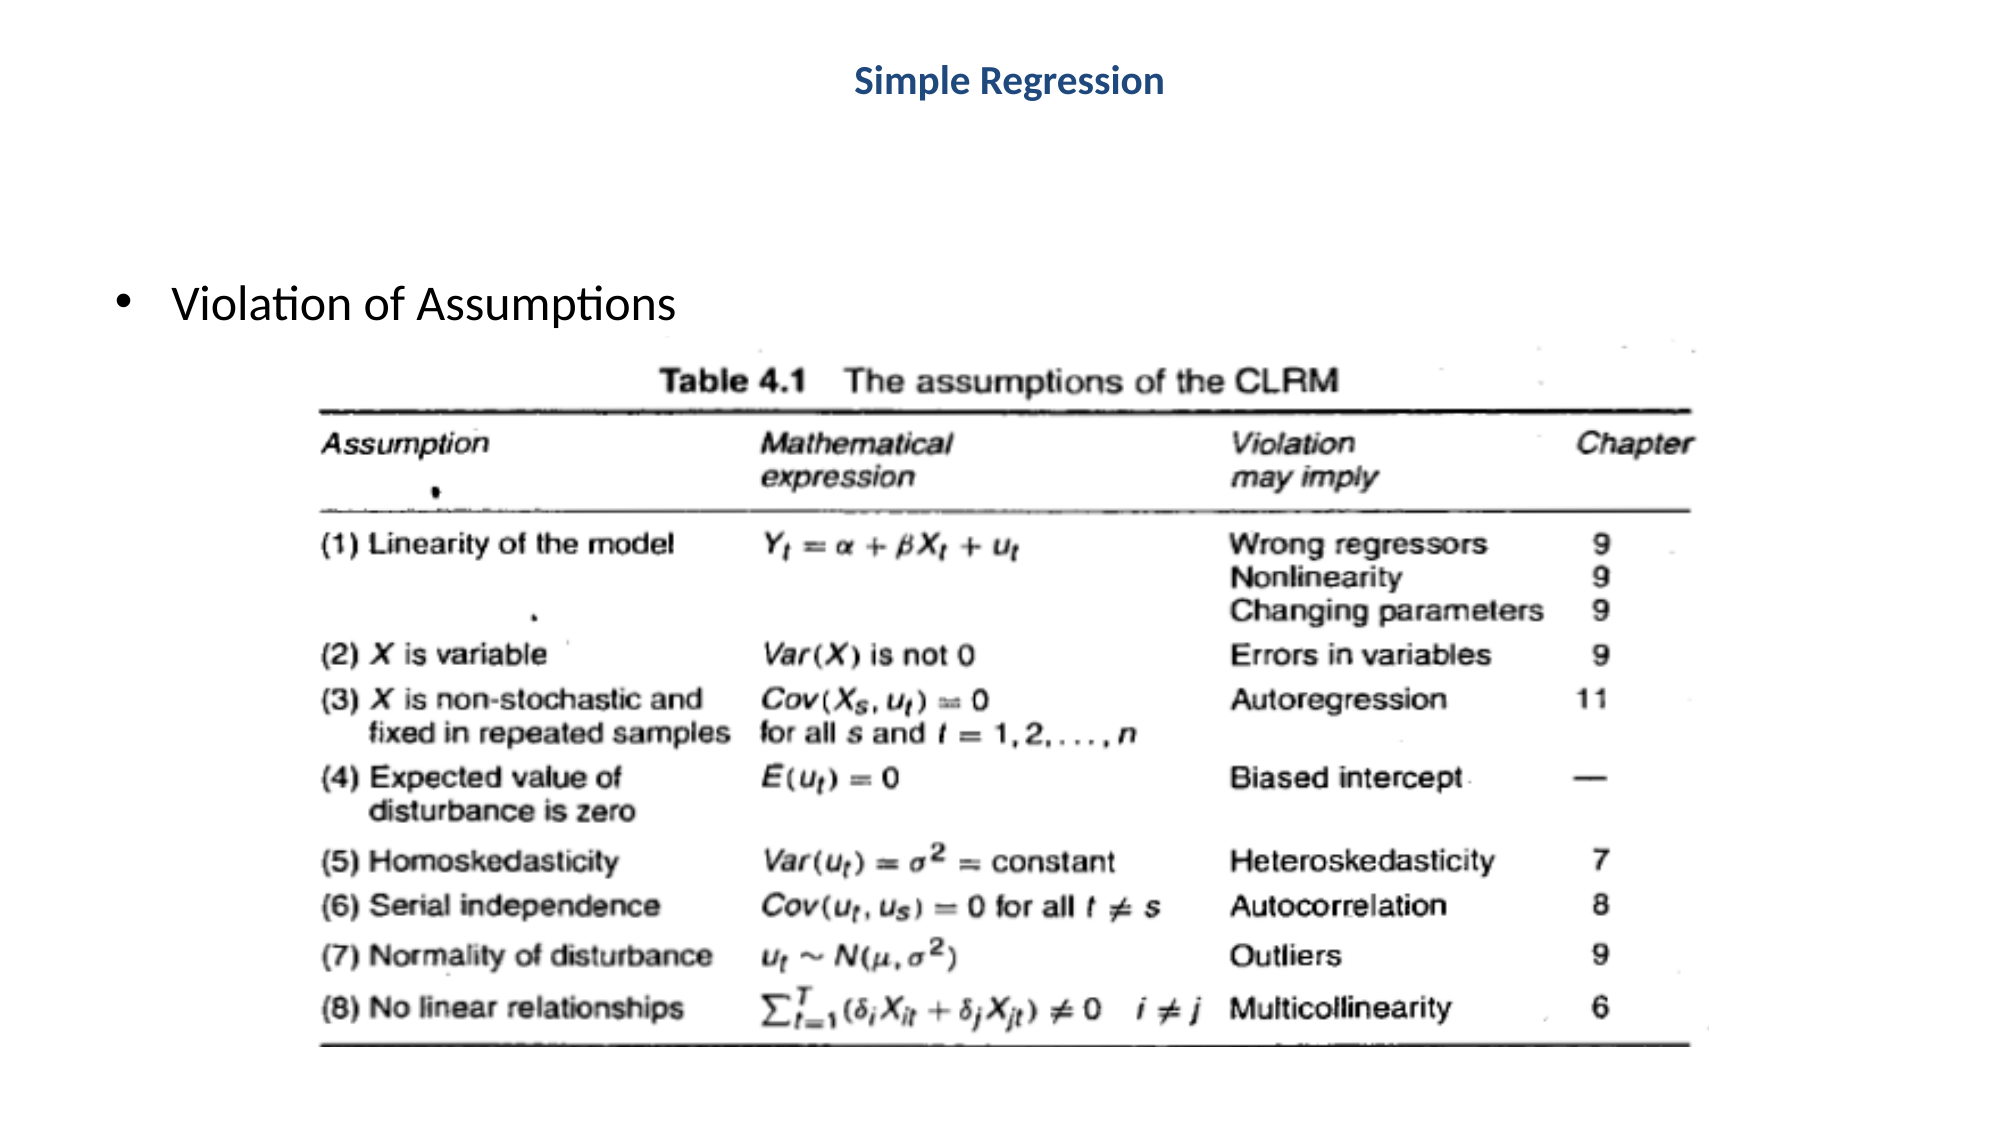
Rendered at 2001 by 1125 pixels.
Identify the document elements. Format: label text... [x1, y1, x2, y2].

list Violation of Assumptions [99, 262, 1900, 1005]
picture [299, 336, 1710, 1048]
title Simple Regression [335, 45, 1686, 161]
